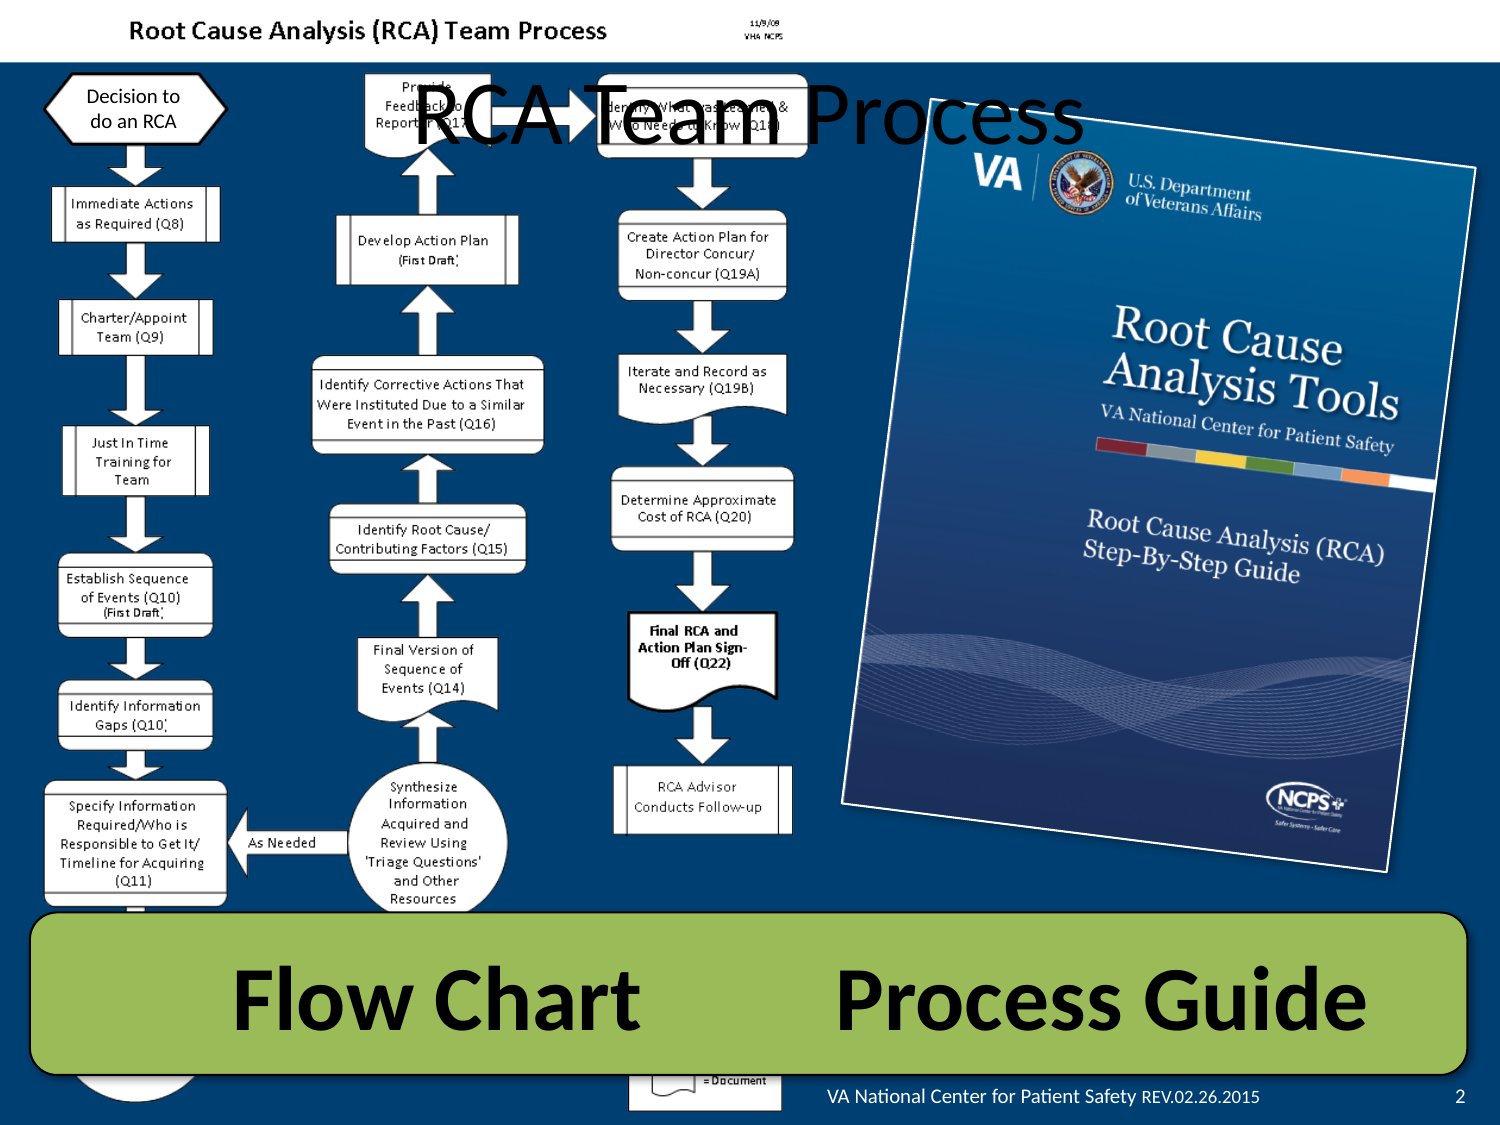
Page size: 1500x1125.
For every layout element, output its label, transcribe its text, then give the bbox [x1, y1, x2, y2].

picture [39, 1072, 816, 1125]
title RCA Team Process [75, 45, 1425, 233]
picture [844, 131, 1474, 870]
text_box Flow Chart Process Guide [27, 910, 1470, 1078]
picture [39, 0, 816, 915]
